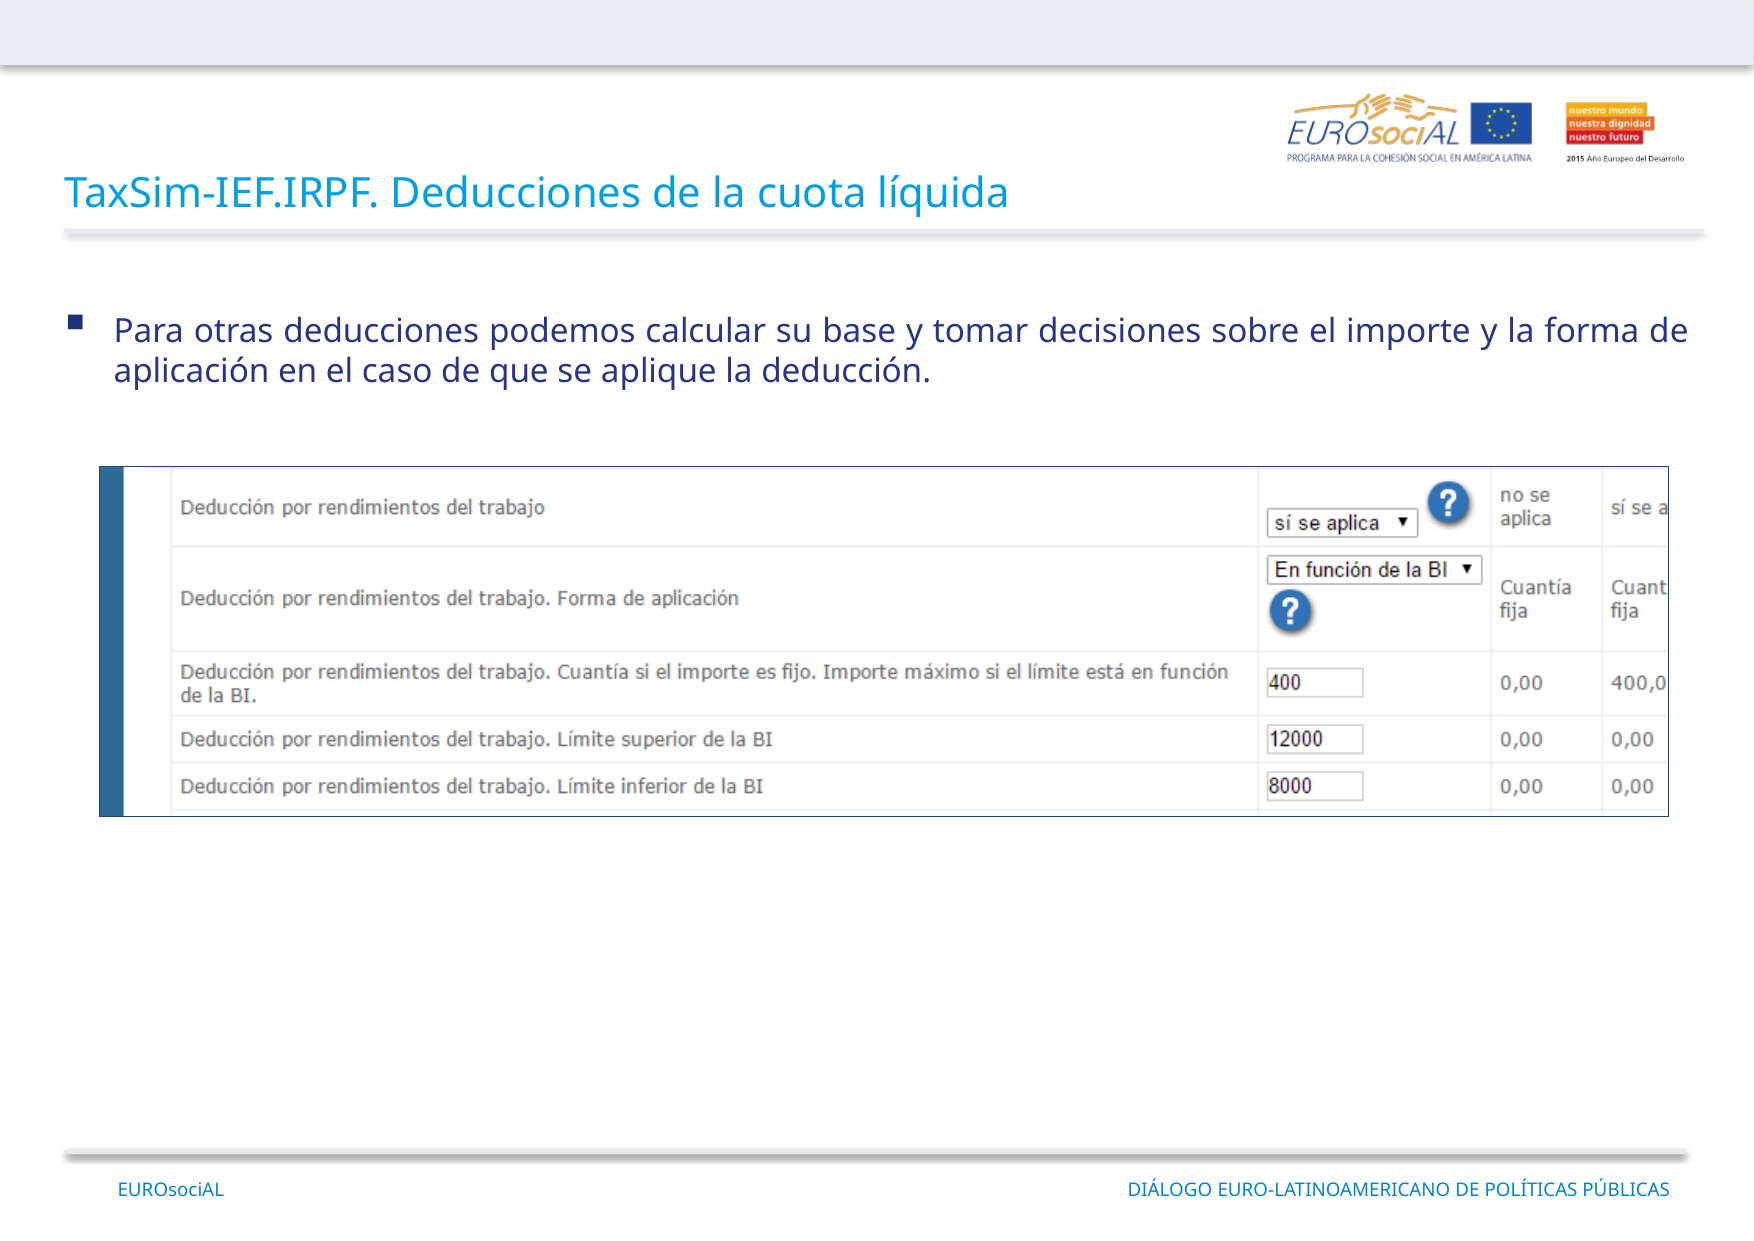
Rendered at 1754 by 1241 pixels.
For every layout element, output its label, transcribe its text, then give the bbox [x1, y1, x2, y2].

picture [1278, 88, 1692, 173]
text_box TaxSim-IEF.IRPF. Deducciones de la cuota líquida [49, 158, 1628, 233]
text_box Para otras deducciones podemos calcular su base y tomar decisiones sobre el importe y la forma de aplicación en el caso de que se aplique la deducción. [64, 289, 1692, 396]
picture [99, 466, 1669, 817]
